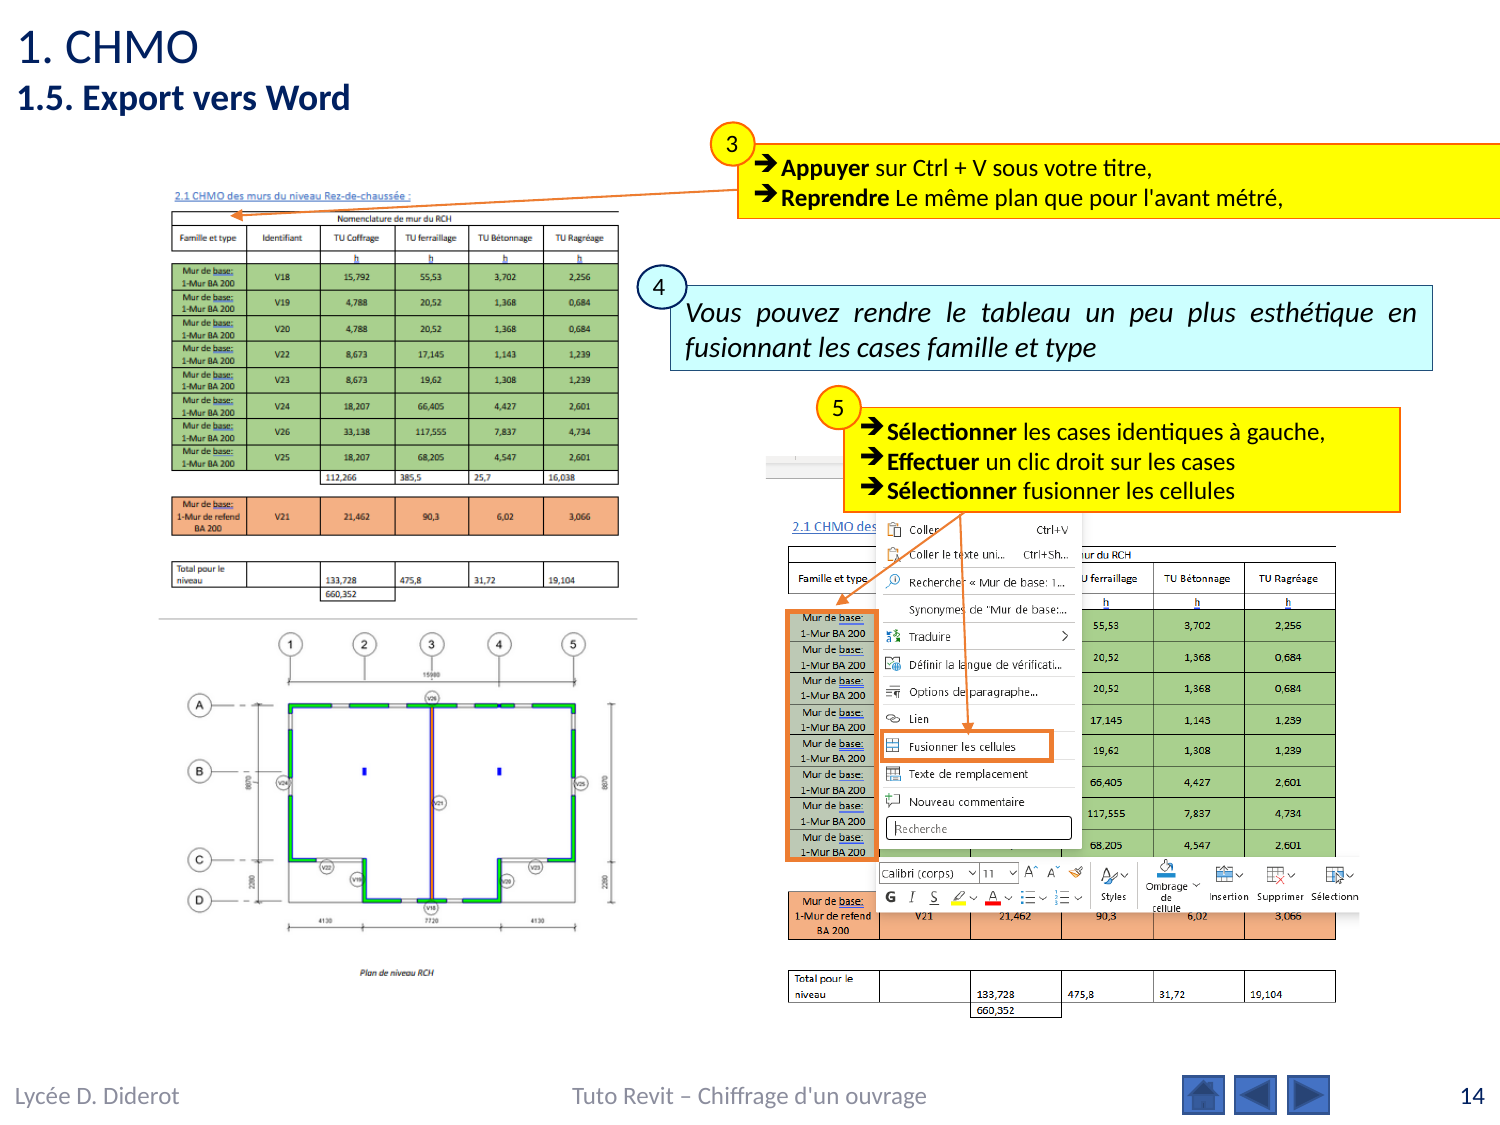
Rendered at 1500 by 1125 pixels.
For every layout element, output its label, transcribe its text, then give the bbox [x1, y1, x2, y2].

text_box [816, 383, 872, 430]
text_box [230, 189, 737, 216]
text_box Vous pouvez rendre le tableau un peu plus esthétique en fusionnant les cases famille et type [670, 285, 1433, 371]
text_box Sélectionner les cases identiques à gauche, Effectuer un clic droit sur les cases Sélectionner fusionner les cellules [844, 407, 1401, 513]
slide_number 14 [1162, 1065, 1500, 1125]
slide_number Lycée D. Diderot [0, 1065, 338, 1125]
picture [765, 456, 1360, 1036]
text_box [710, 120, 766, 166]
footer Tuto Revit – Chiffrage d'un ouvrage [496, 1065, 1004, 1125]
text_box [637, 262, 699, 309]
text_box 1. CHMO 1.5. Export vers Word [1, 5, 1484, 126]
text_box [835, 512, 965, 606]
picture [158, 166, 638, 989]
text_box Appuyer sur Ctrl + V sous votre titre, Reprendre Le même plan que pour l'avant métré, [737, 143, 1500, 219]
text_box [960, 513, 969, 736]
